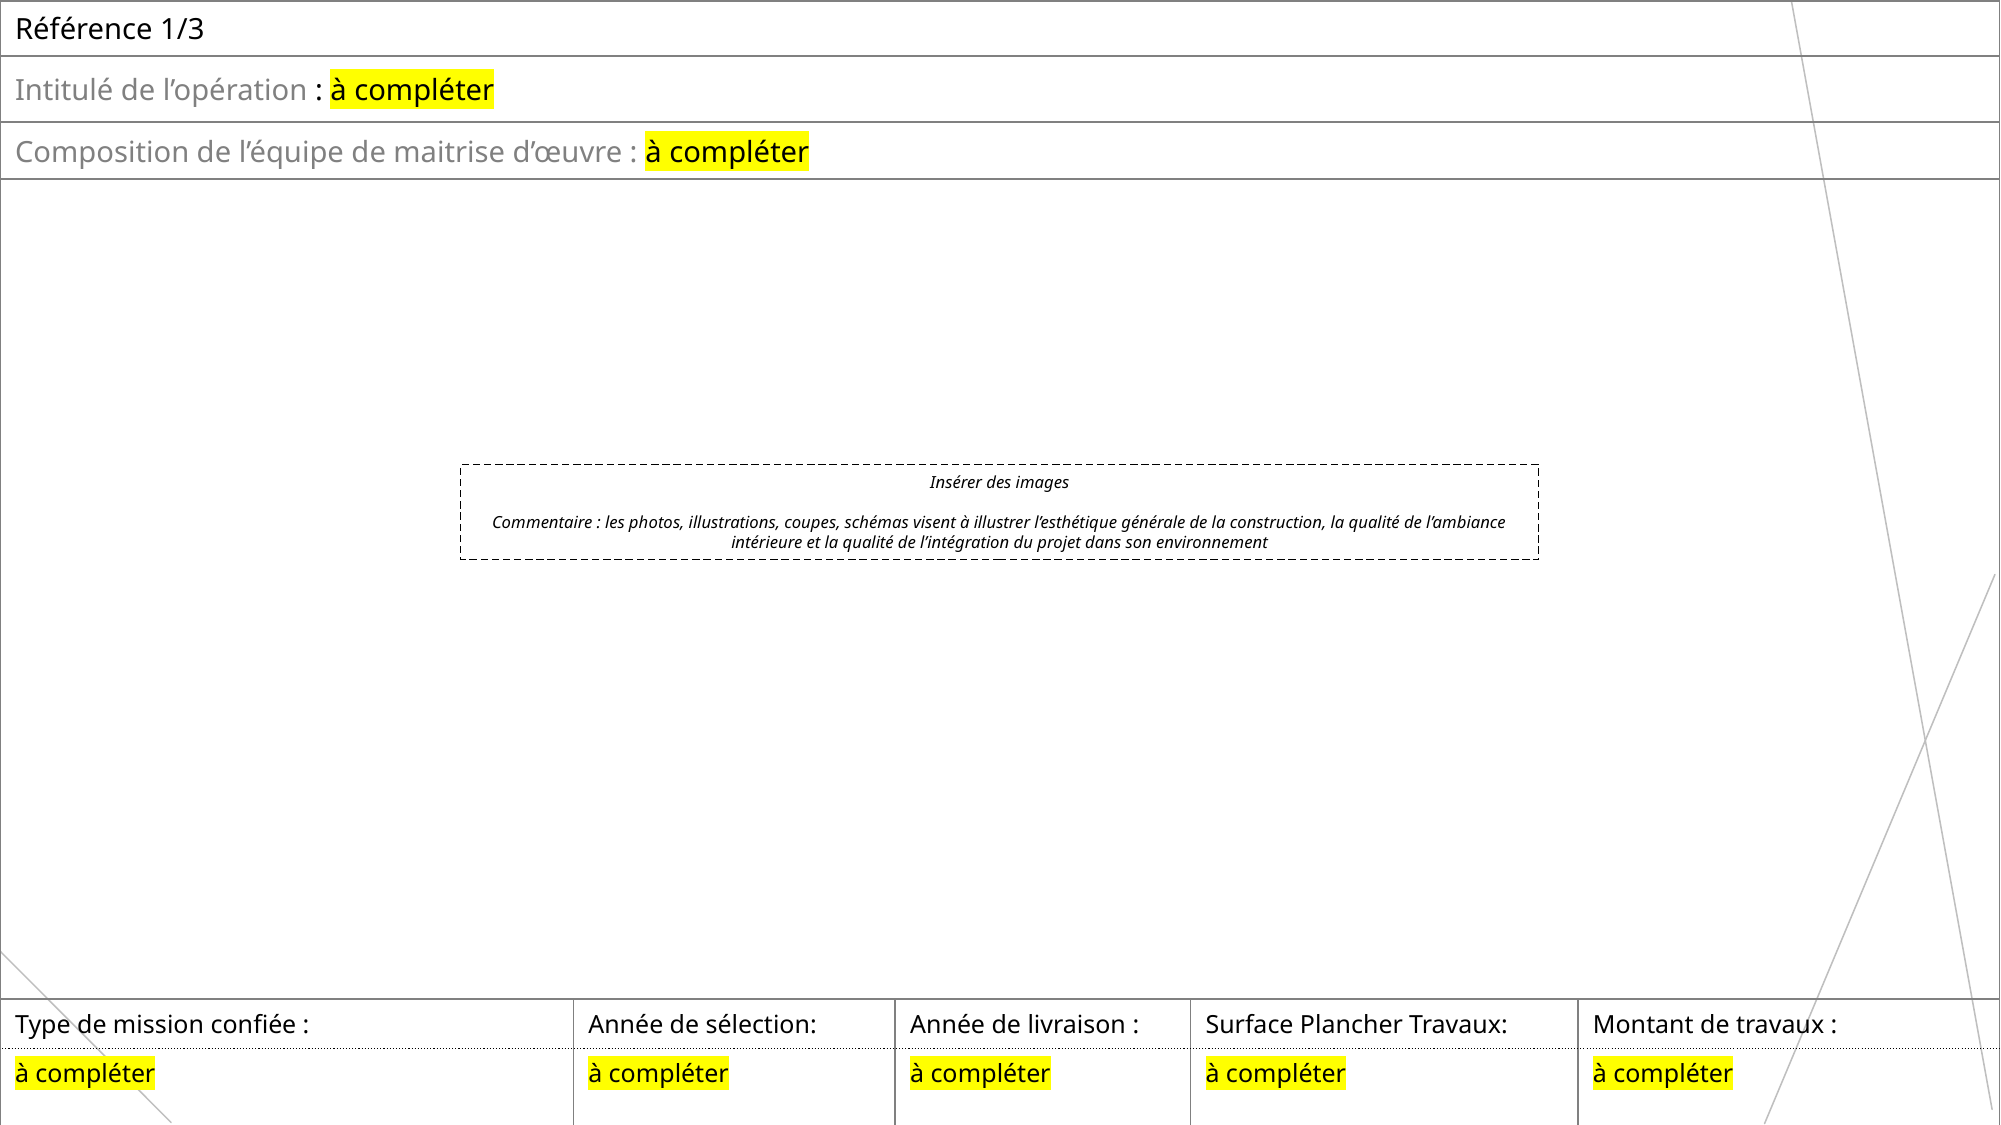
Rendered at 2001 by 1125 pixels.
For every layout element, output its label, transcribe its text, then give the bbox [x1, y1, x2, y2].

table_cell à compléter [896, 1048, 1190, 1125]
table_cell à compléter [1, 1048, 573, 1125]
table_cell [1, 180, 1999, 998]
table_cell à compléter [1579, 1048, 1999, 1125]
table_header Référence 1/3 [1, 2, 1999, 55]
table_cell Montant de travaux : [1579, 1000, 1999, 1048]
table_cell Année de livraison : [896, 1000, 1190, 1048]
table_cell à compléter [1191, 1048, 1577, 1125]
table_cell Composition de l’équipe de maitrise d’œuvre : à compléter [1, 123, 1999, 178]
table_cell à compléter [574, 1048, 894, 1125]
table_cell Surface Plancher Travaux: [1191, 1000, 1577, 1048]
text_box Insérer des images Commentaire : les photos, illustrations, coupes, schémas visent à illustrer l’esthétique générale de la construction, la qualité de l’ambiance intérieure et la qualité de l’intégration du projet dans son environnement [460, 464, 1539, 560]
table_cell Intitulé de l’opération : à compléter [1, 57, 1999, 121]
table_cell Type de mission confiée : [1, 1000, 573, 1048]
table_cell Année de sélection: [574, 1000, 894, 1048]
